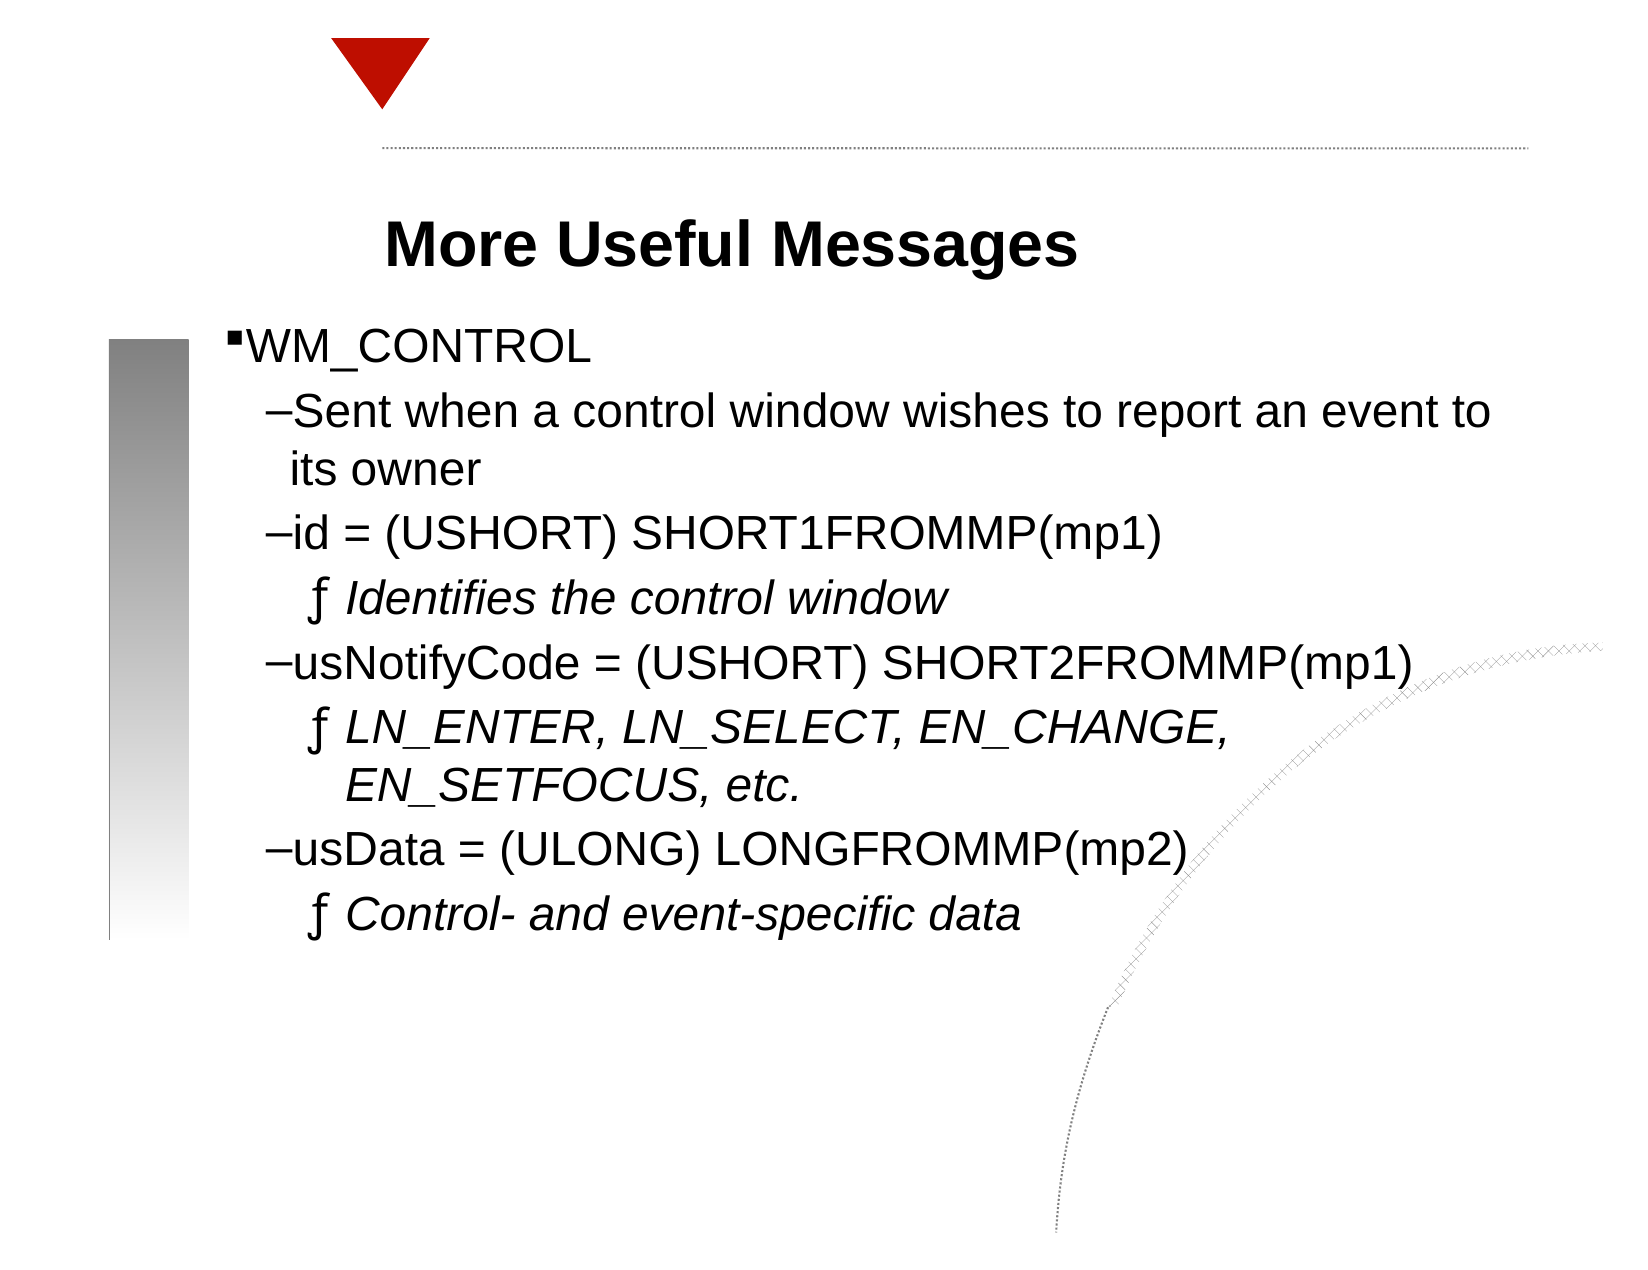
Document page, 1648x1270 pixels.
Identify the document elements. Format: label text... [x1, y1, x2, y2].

text_box WM_CONTROL Sent when a control window wishes to report an event to its owner id = (USHORT) SHORT1FROMMP(mp1) Identifies the control window usNotifyCode = (USHORT) SHORT2FROMMP(mp1) LN_ENTER, LN_SELECT, EN_CHANGE, EN_SETFOCUS, etc. usData = (ULONG) LONGFROMMP(mp2) Control- and event-specific data [223, 315, 1531, 941]
text_box More Useful Messages [384, 202, 1538, 280]
